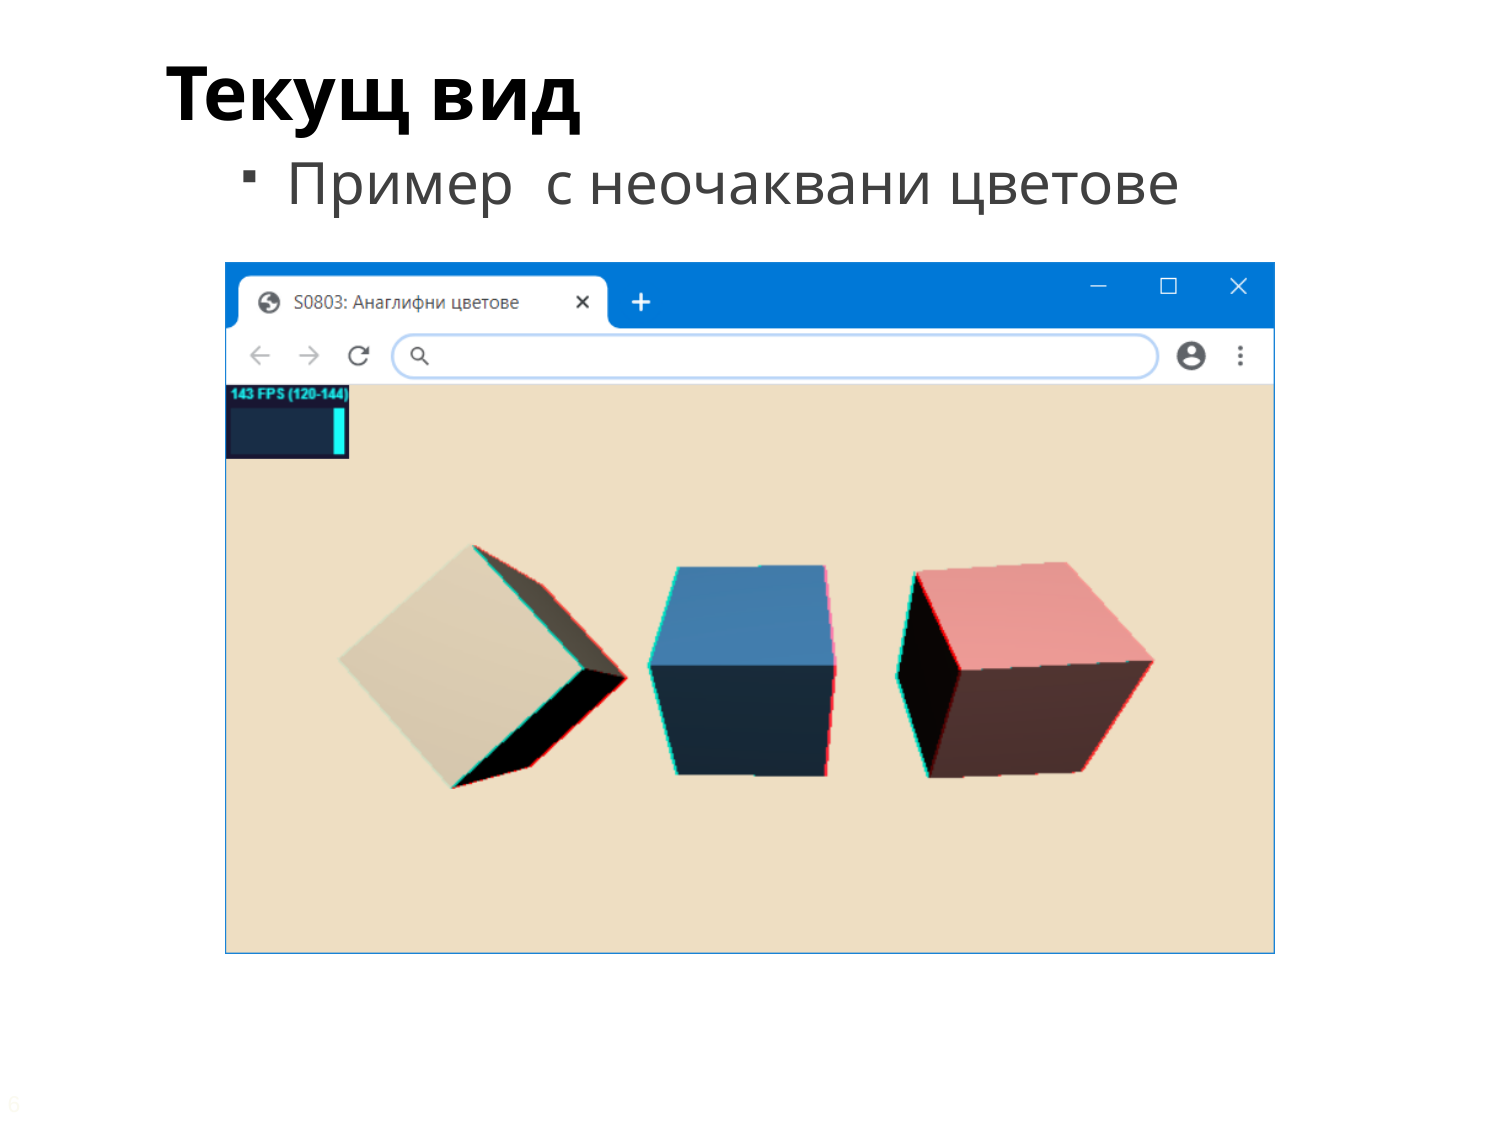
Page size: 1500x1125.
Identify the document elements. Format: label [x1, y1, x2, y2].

picture [224, 262, 1276, 954]
